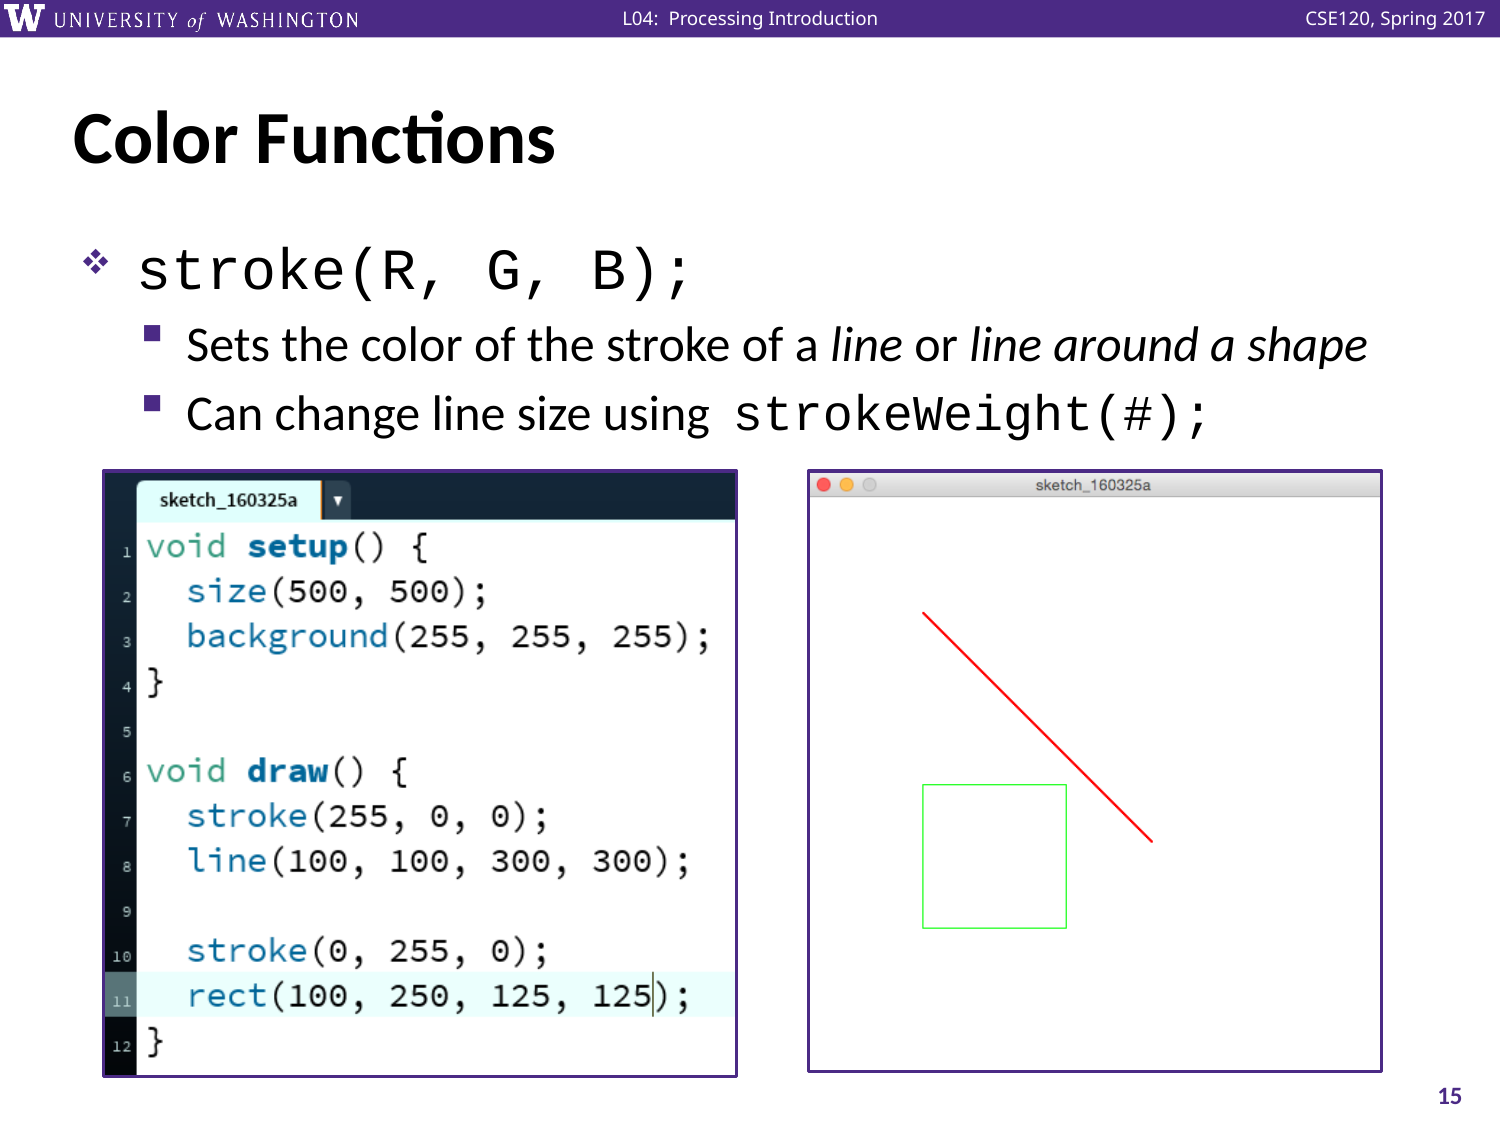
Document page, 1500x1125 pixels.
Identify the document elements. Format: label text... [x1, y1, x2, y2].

picture [4, 4, 358, 32]
list stroke(R, G, B); Sets the color of the stroke of a line or line around a shape Can change line size using strokeWeight(#); [64, 223, 1438, 1040]
title Color Functions [58, 71, 1438, 197]
slide_number 15 [1400, 1065, 1500, 1125]
picture [104, 472, 736, 1076]
picture [809, 472, 1381, 1071]
